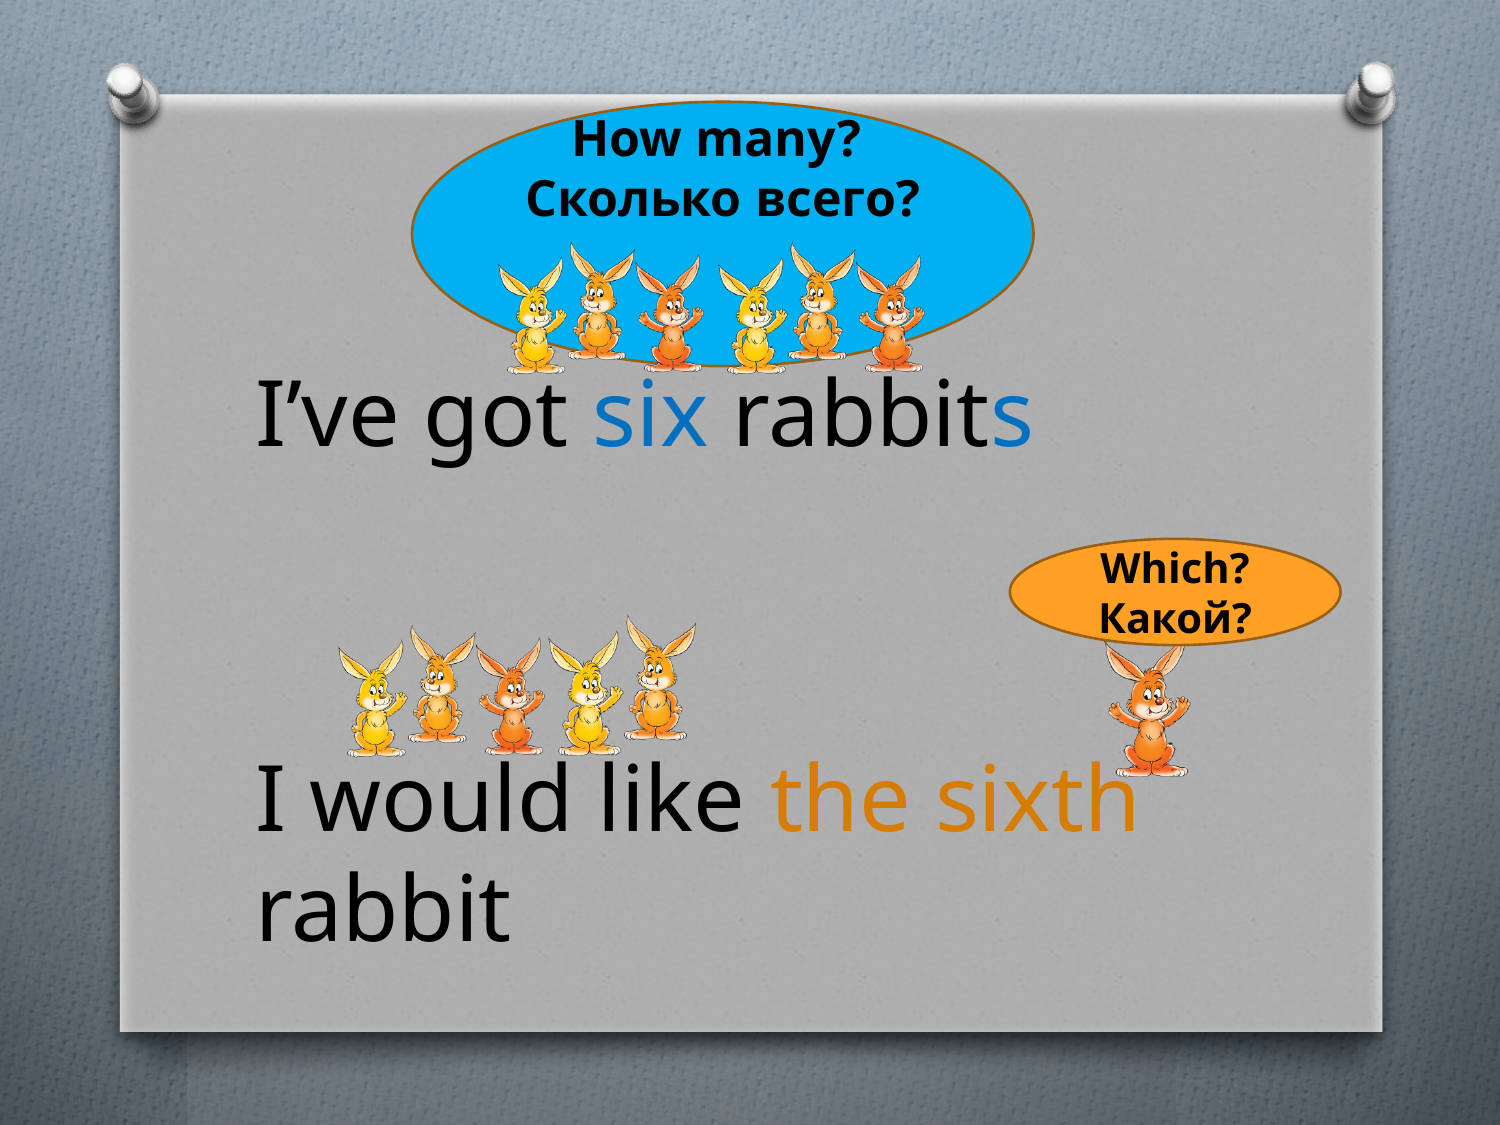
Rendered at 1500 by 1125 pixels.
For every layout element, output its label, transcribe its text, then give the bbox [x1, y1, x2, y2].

text_box How many? Сколько всего? [410, 100, 1035, 368]
picture [716, 247, 927, 384]
picture [495, 246, 707, 384]
picture [1104, 605, 1194, 792]
picture [336, 605, 696, 767]
text_box Which? Какой? [1008, 537, 1342, 646]
picture [75, 29, 198, 153]
picture [1317, 35, 1439, 156]
list I’ve got six rabbits I would like the sixth rabbit [240, 347, 1329, 939]
